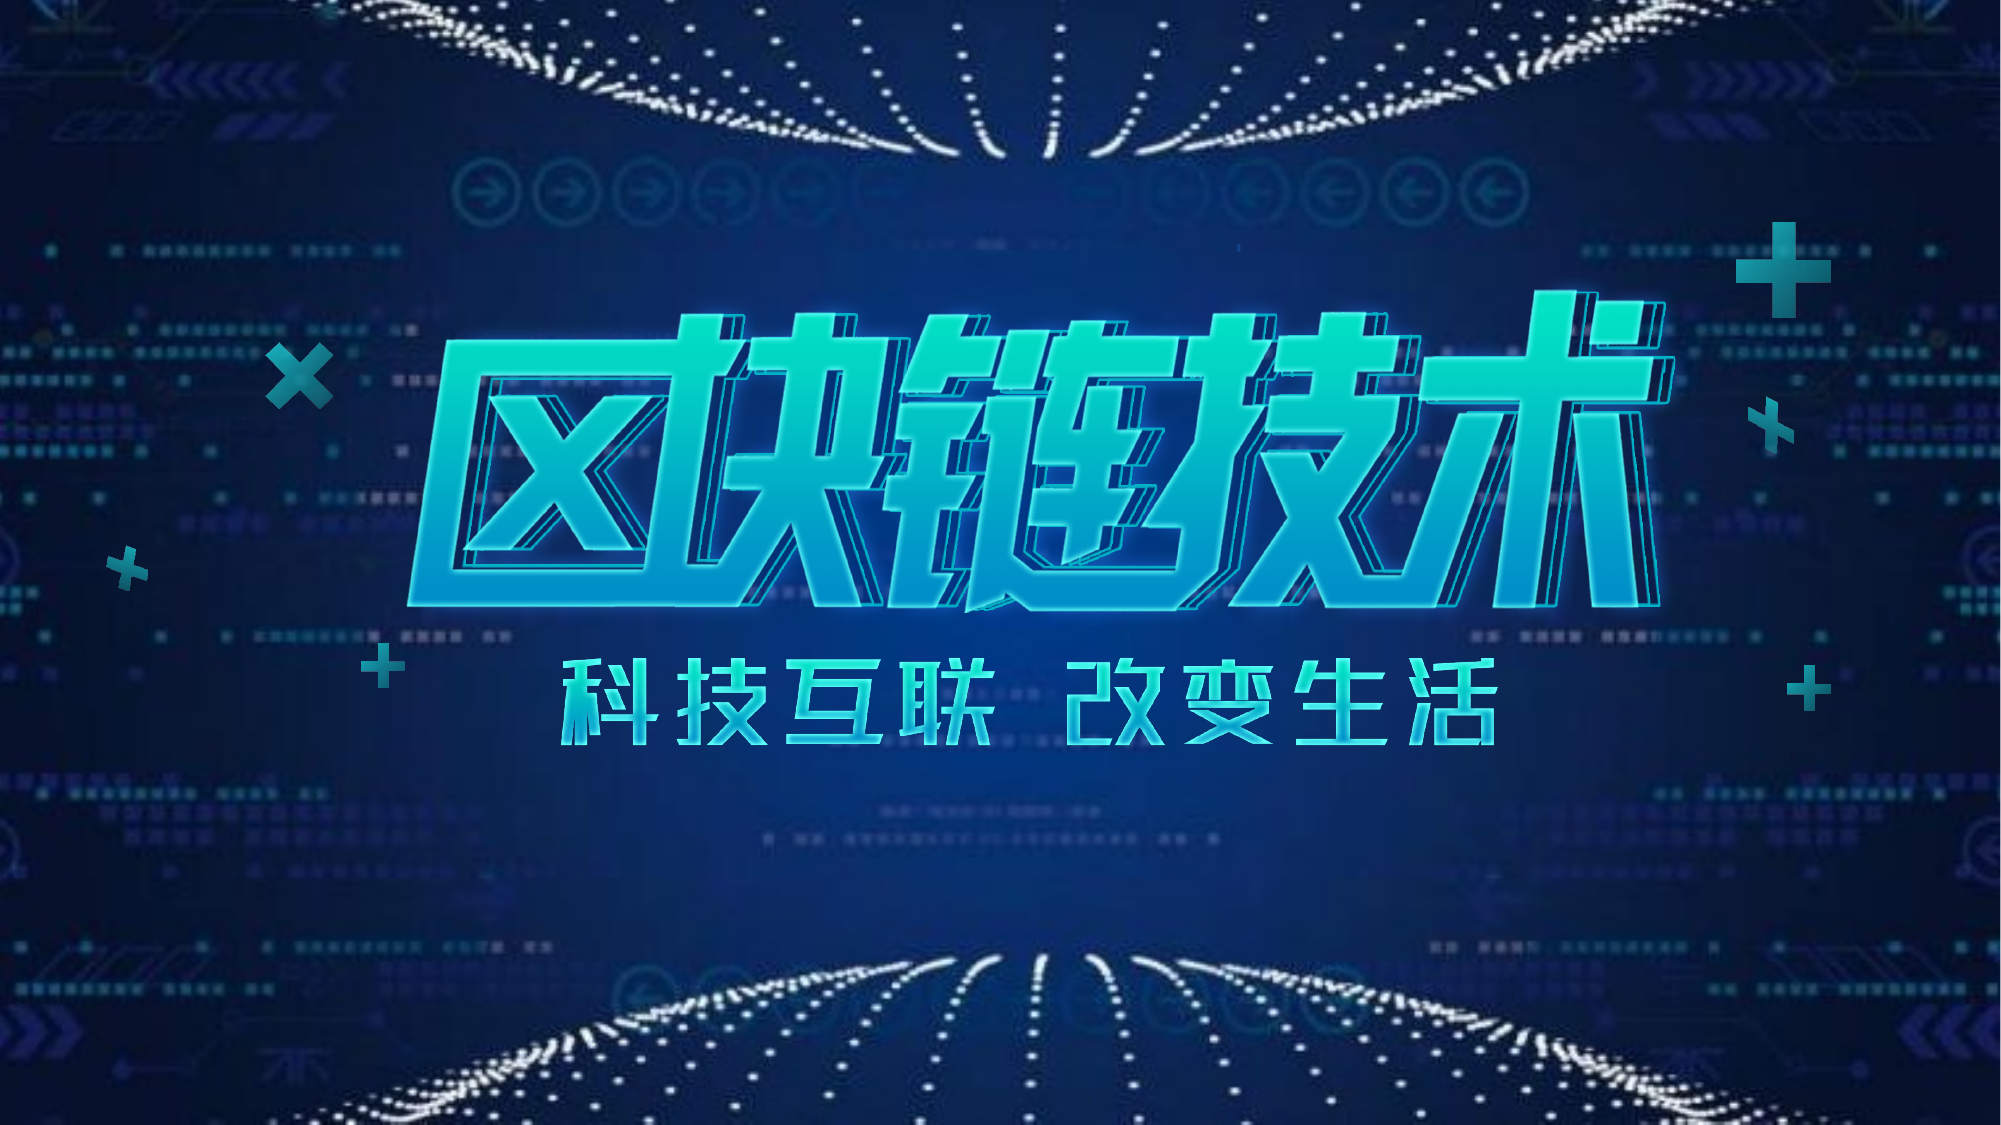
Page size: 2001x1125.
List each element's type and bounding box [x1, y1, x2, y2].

text_box [1785, 664, 1833, 712]
text_box [359, 658, 371, 673]
text_box [1746, 394, 1796, 456]
text_box [263, 340, 335, 411]
text_box [104, 543, 150, 593]
picture [0, 0, 2001, 1125]
text_box [1734, 220, 1833, 319]
